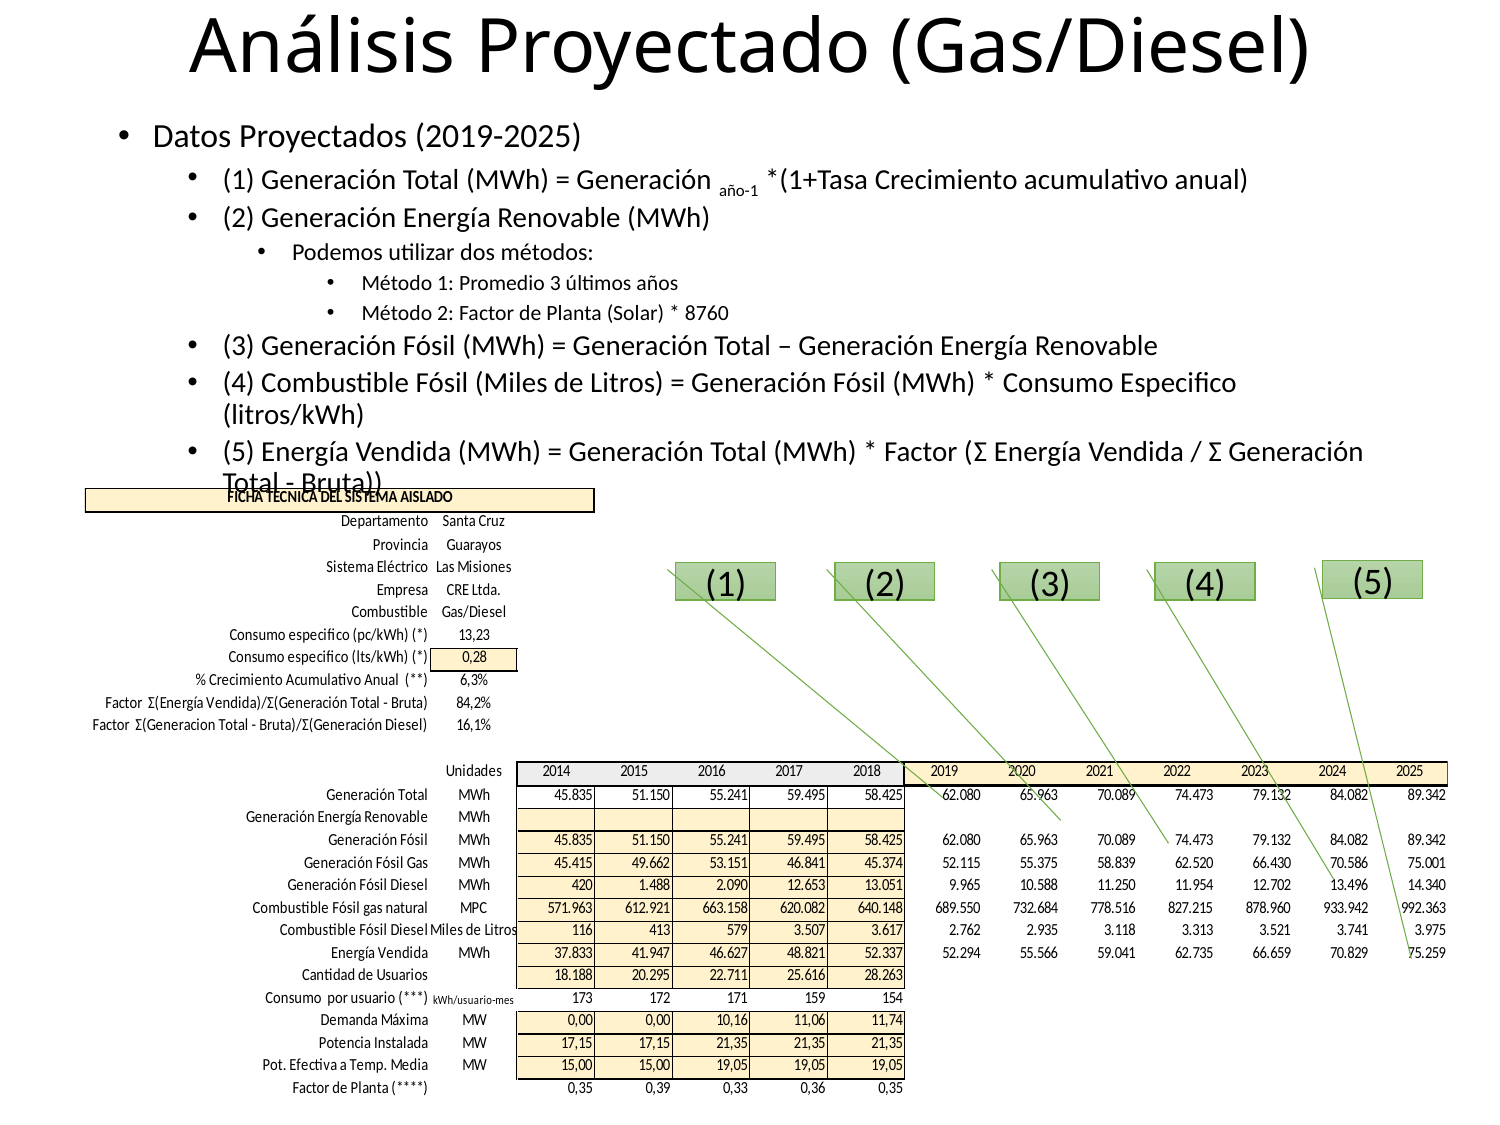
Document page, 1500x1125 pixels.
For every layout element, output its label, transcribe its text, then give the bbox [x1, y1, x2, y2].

title Análisis Proyectado (Gas/Diesel) [103, 22, 1397, 75]
picture [84, 487, 1449, 1103]
list Datos Proyectados (2019-2025) (1) Generación Total (MWh) = Generación año-1 *(1+Tasa Crecimiento acumulativo anual) (2) Generación Energía Renovable (MWh) Podemos utilizar dos métodos: Método 1: Promedio 3 últimos años Método 2: Factor de Planta (Solar) * 8760 (3) Generación Fósil (MWh) = Generación Total – Generación Energía Renovable (4) Combustible Fósil (Miles de Litros) = Generación Fósil (MWh) * Consumo Especifico (litros/kWh) (5) Energía Vendida (MWh) = Generación Total (MWh) * Factor (Ʃ Energía Vendida / Ʃ Generación Total - Bruta)) [103, 110, 1397, 487]
